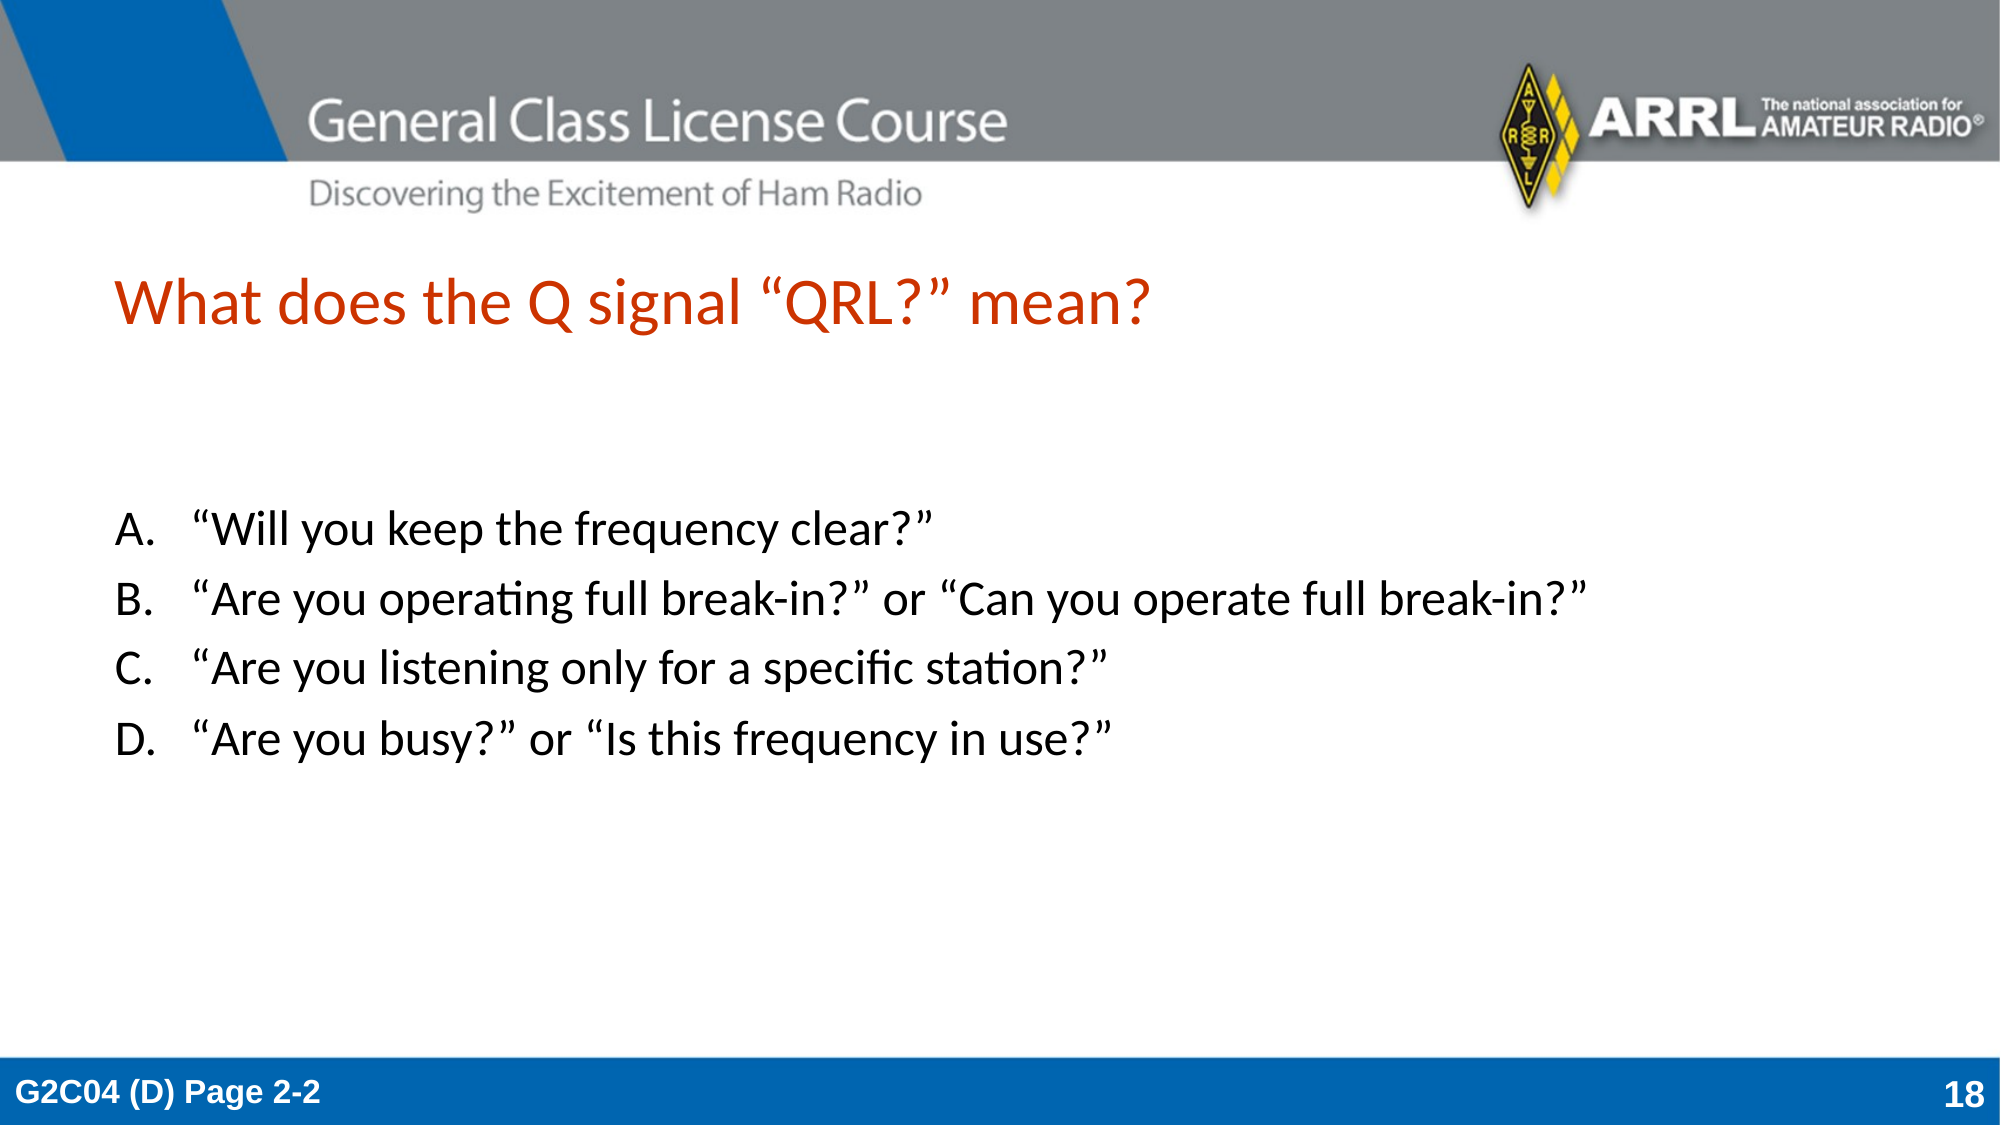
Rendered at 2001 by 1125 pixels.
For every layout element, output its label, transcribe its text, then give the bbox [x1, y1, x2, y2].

list “Will you keep the frequency clear?” “Are you operating full break-in?” or “Can you operate full break-in?” “Are you listening only for a specific station?” “Are you busy?” or “Is this frequency in use?” [99, 487, 1900, 1005]
title What does the Q signal “QRL?” mean? [99, 249, 1900, 388]
text_box 18 [1875, 1062, 2000, 1123]
text_box G2C04 (D) Page 2-2 [0, 1062, 1313, 1118]
picture [0, 0, 2001, 1125]
